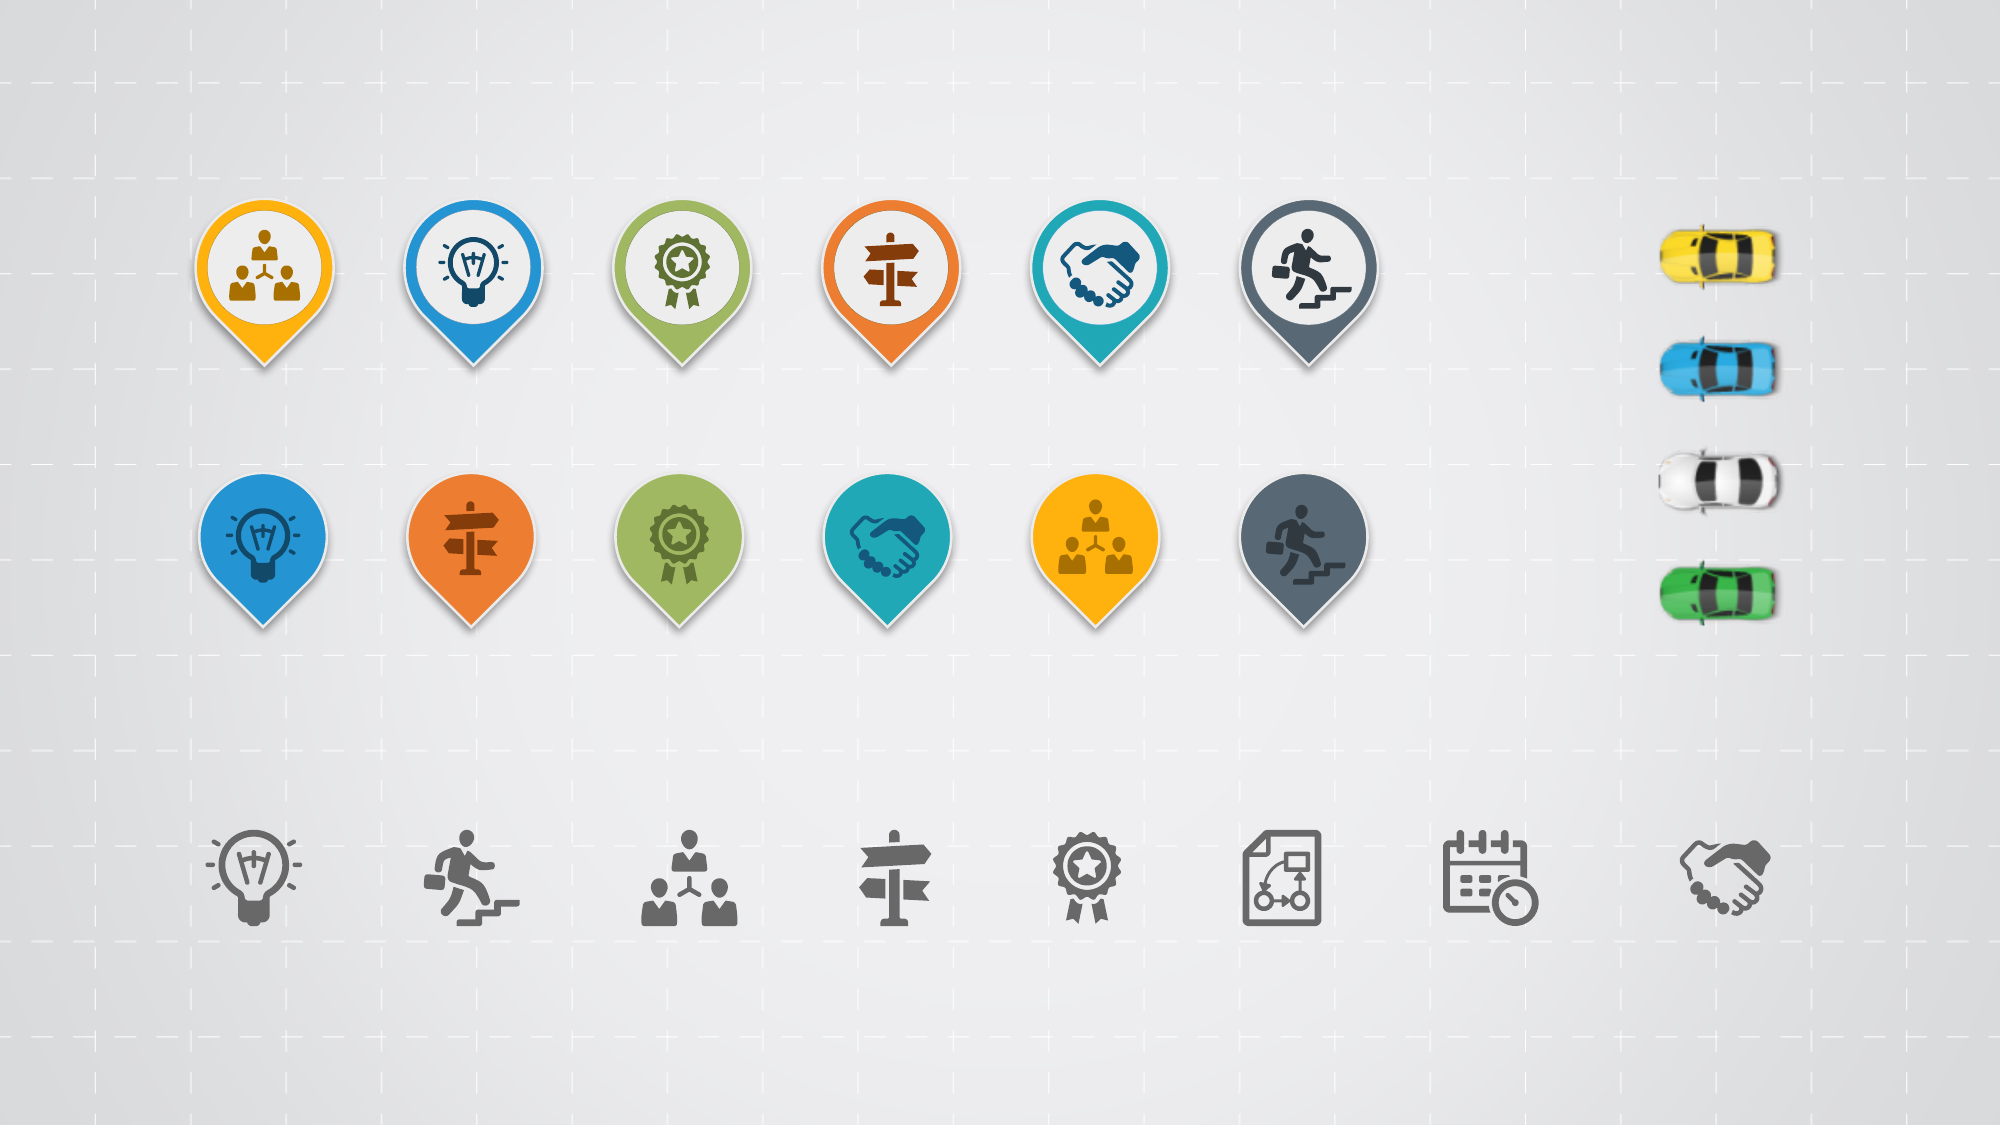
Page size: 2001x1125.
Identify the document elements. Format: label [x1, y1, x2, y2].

text_box [218, 829, 290, 927]
text_box [860, 844, 932, 868]
text_box [823, 472, 952, 601]
text_box [211, 882, 221, 891]
picture [0, 0, 2000, 1125]
text_box [641, 900, 678, 927]
text_box [1491, 879, 1539, 926]
text_box [903, 879, 931, 901]
text_box [1704, 840, 1771, 876]
text_box [1030, 198, 1170, 337]
text_box [615, 472, 744, 601]
text_box [701, 900, 738, 927]
text_box [407, 472, 536, 601]
text_box [440, 886, 464, 917]
text_box [1690, 881, 1730, 915]
text_box [211, 839, 221, 847]
text_box [1053, 832, 1121, 900]
text_box [456, 899, 520, 927]
text_box [1091, 898, 1109, 924]
text_box [681, 829, 698, 850]
text_box [1731, 862, 1764, 916]
text_box [671, 852, 708, 872]
text_box [434, 847, 495, 906]
text_box [287, 839, 296, 847]
text_box [1242, 829, 1322, 927]
text_box [889, 829, 900, 843]
text_box [613, 198, 752, 337]
text_box [1239, 472, 1368, 601]
text_box [423, 874, 446, 891]
text_box [1443, 830, 1528, 913]
text_box [822, 198, 961, 337]
text_box [199, 472, 327, 601]
text_box [287, 882, 296, 891]
text_box [711, 878, 728, 898]
text_box [1679, 840, 1722, 882]
text_box [880, 869, 909, 927]
text_box [1066, 898, 1083, 924]
text_box [1239, 198, 1378, 337]
text_box [1031, 472, 1160, 601]
text_box [677, 876, 702, 897]
text_box [459, 829, 475, 847]
text_box [650, 878, 668, 898]
text_box [292, 862, 303, 868]
text_box [195, 198, 334, 337]
text_box [859, 878, 886, 899]
text_box [404, 198, 543, 337]
text_box [205, 862, 216, 868]
